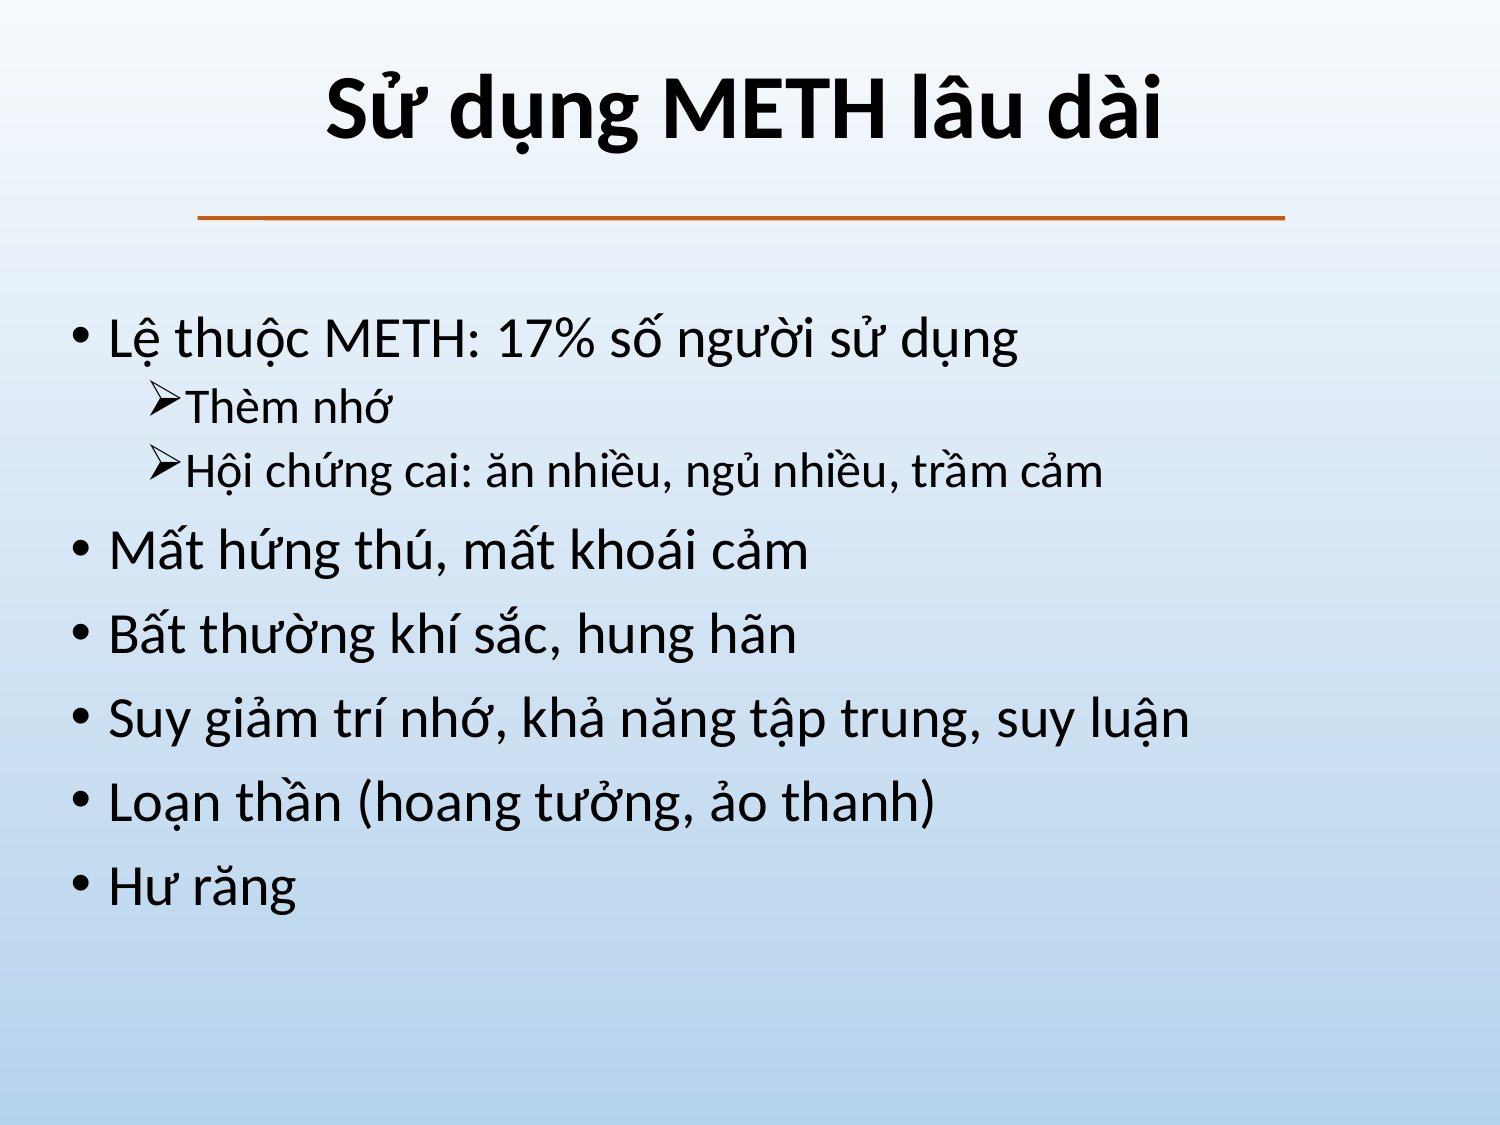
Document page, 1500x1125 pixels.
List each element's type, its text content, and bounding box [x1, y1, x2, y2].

list Lệ thuộc METH: 17% số người sử dụng Thèm nhớ Hội chứng cai: ăn nhiều, ngủ nhiều, trầm cảm Mất hứng thú, mất khoái cảm Bất thường khí sắc, hung hãn Suy giảm trí nhớ, khả năng tập trung, suy luận Loạn thần (hoang tưởng, ảo thanh) Hư răng [55, 299, 1436, 1014]
title Sử dụng METH lâu dài [55, 0, 1436, 219]
